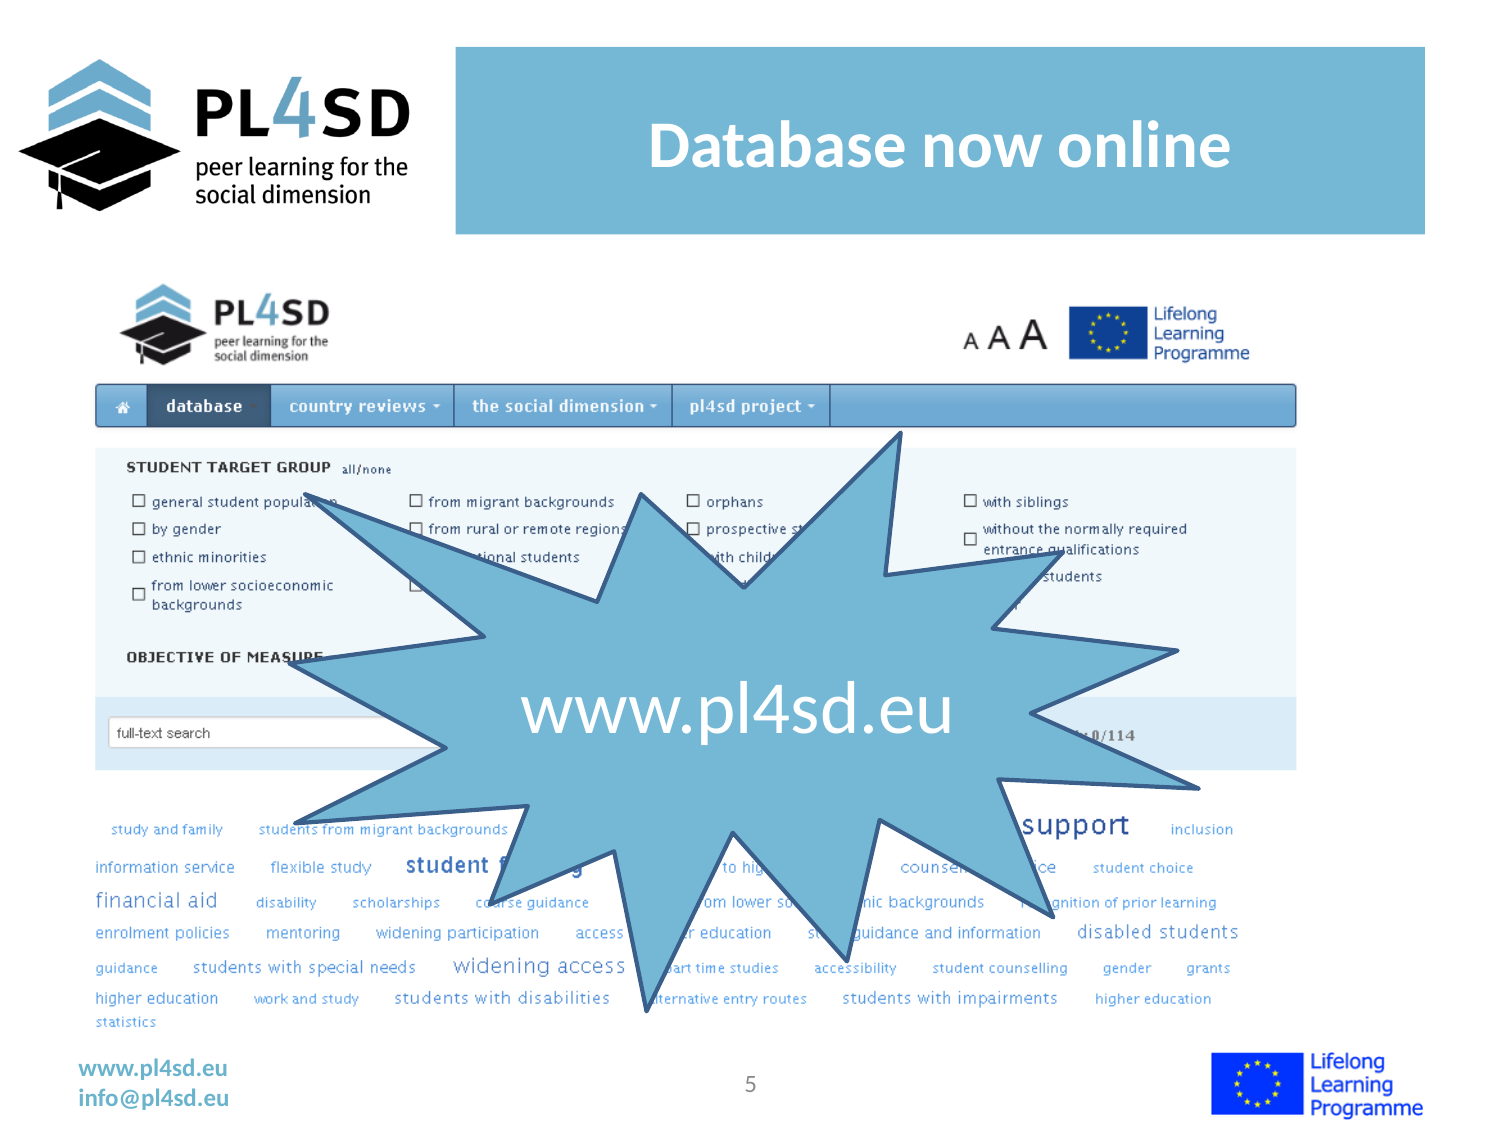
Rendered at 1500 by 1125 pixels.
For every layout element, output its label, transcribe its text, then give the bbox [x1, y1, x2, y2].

slide_number 5 [572, 1051, 929, 1113]
picture [0, 42, 456, 235]
picture [88, 265, 1306, 1033]
picture [1210, 1051, 1423, 1120]
title Database now online [455, 46, 1425, 235]
